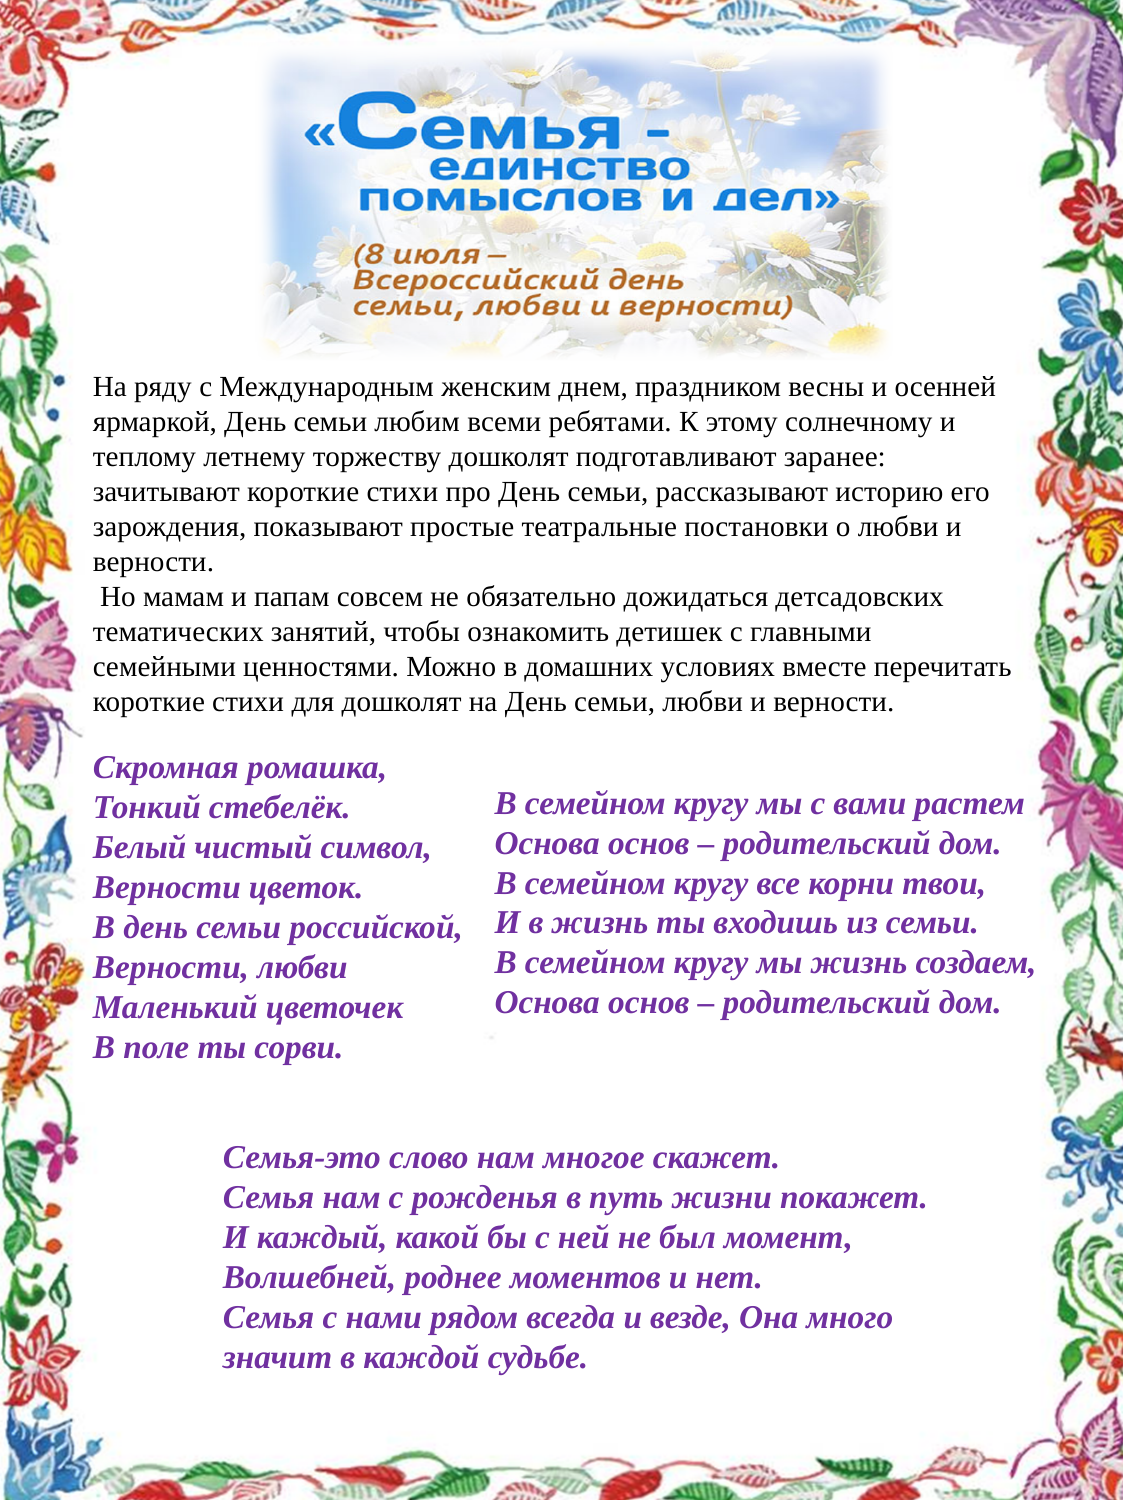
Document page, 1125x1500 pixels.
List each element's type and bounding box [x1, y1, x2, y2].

text_box [77, 40, 1125, 1386]
picture [0, 0, 1123, 1500]
